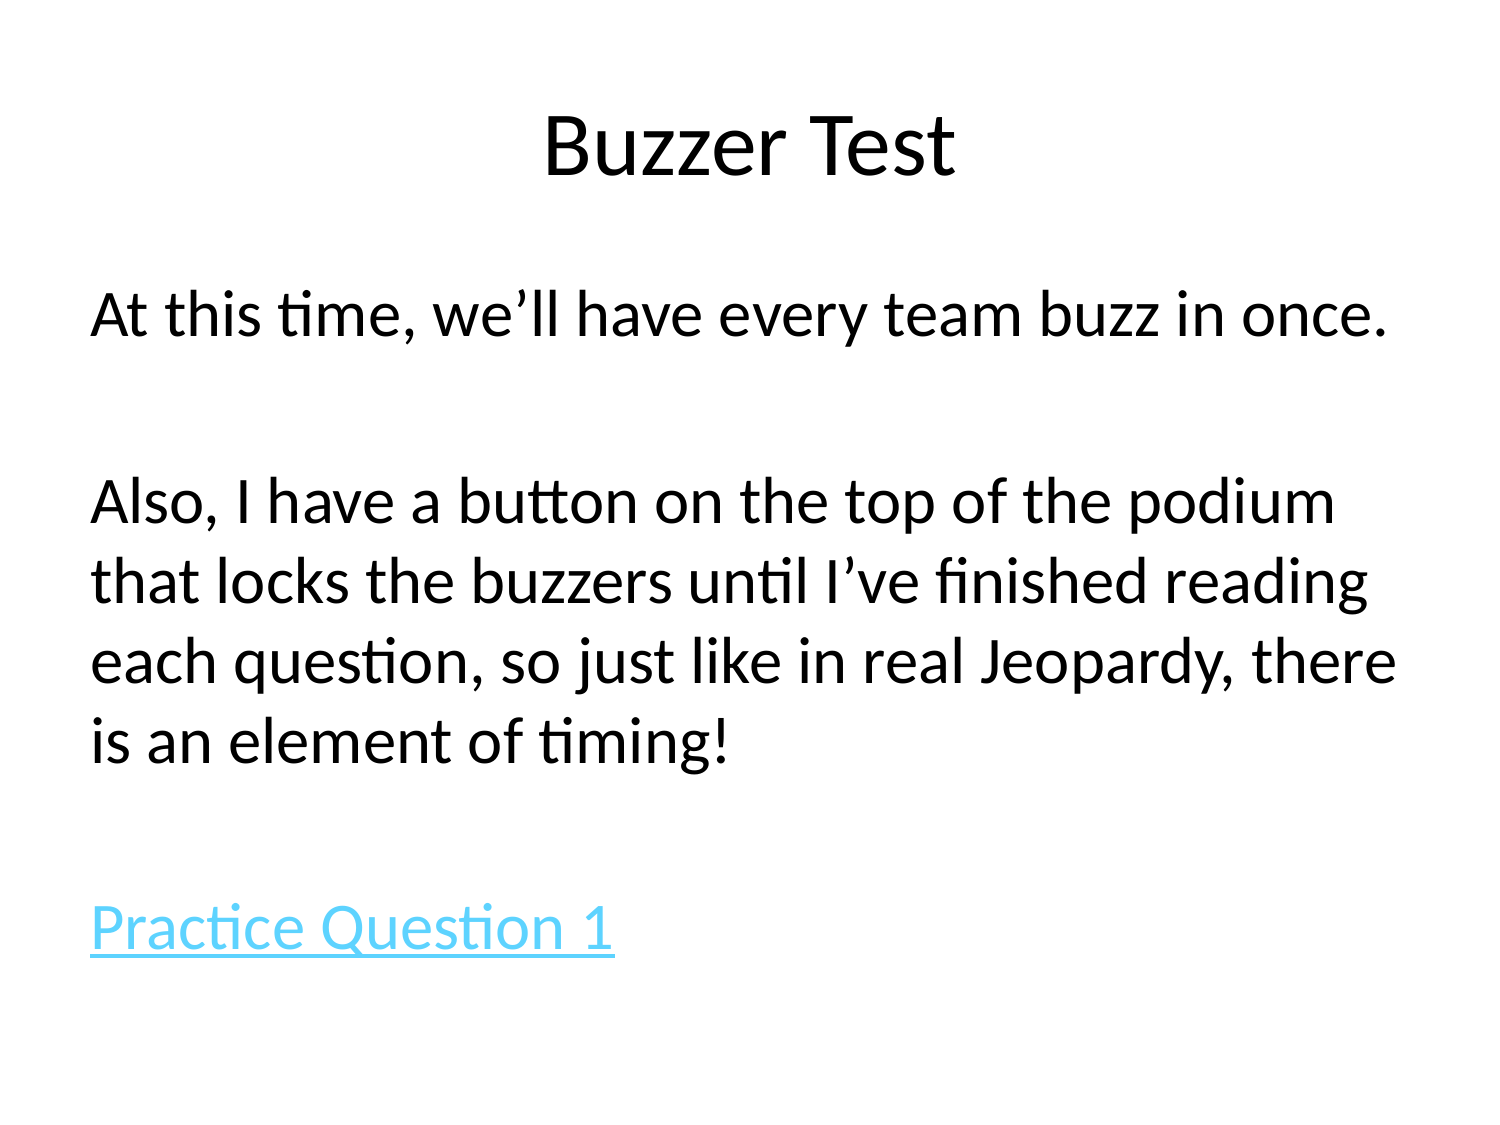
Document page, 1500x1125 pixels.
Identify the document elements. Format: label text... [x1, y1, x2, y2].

list At this time, we’ll have every team buzz in once. Also, I have a button on the top of the podium that locks the buzzers until I’ve finished reading each question, so just like in real Jeopardy, there is an element of timing! Practice Question 1 [75, 262, 1425, 1005]
title Buzzer Test [75, 45, 1425, 233]
